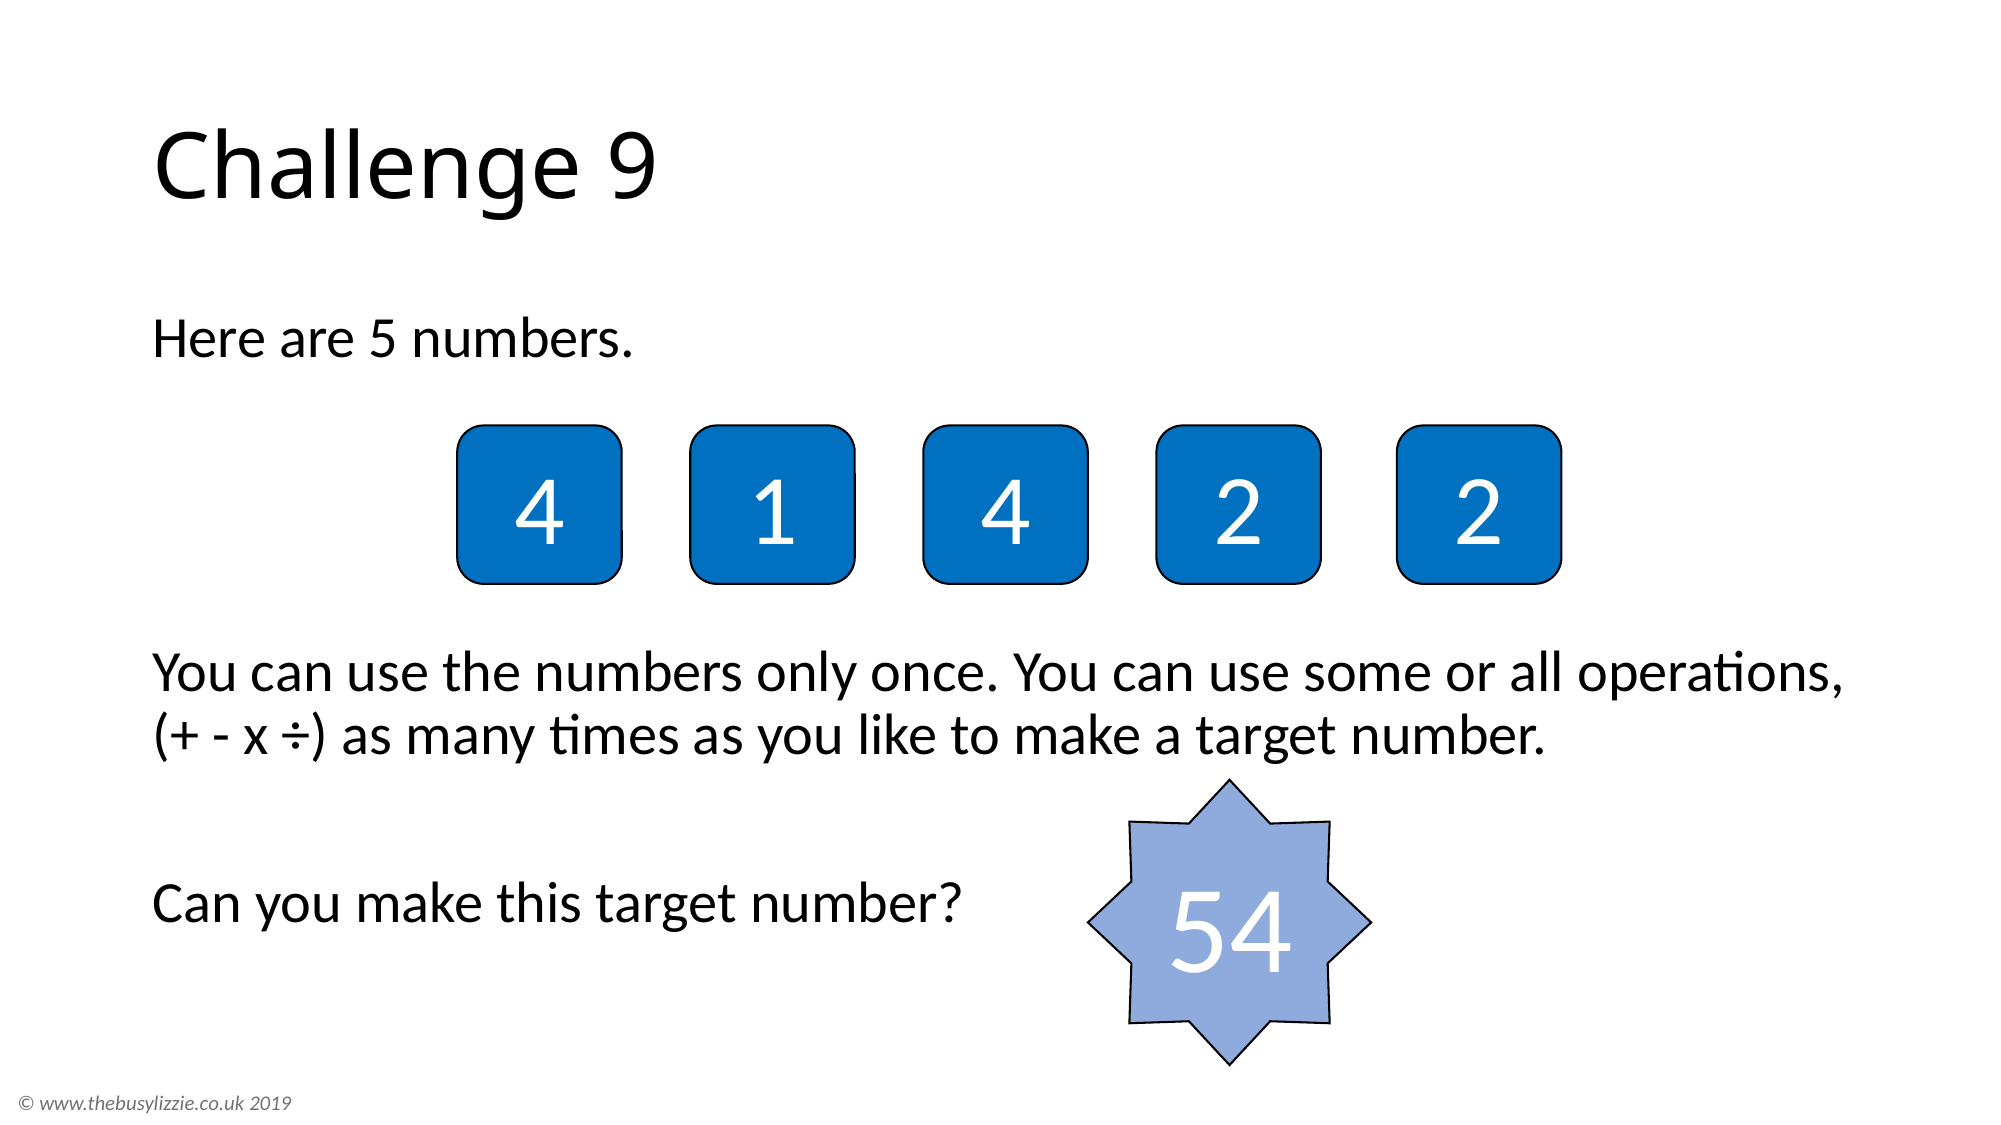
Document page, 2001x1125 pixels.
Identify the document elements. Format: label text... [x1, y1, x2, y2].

text_box 2 [1395, 424, 1563, 585]
text_box 4 [922, 424, 1089, 585]
text_box 2 [1155, 424, 1322, 585]
text_box 54 [1086, 778, 1373, 1067]
text_box 1 [689, 424, 856, 585]
title Challenge 9 [137, 59, 1863, 278]
text_box 4 [456, 424, 623, 585]
text_box © www.thebusylizzie.co.uk 2019 [2, 1082, 311, 1122]
list Here are 5 numbers. You can use the numbers only once. You can use some or all operations, (+ - x ÷) as many times as you like to make a target number. Can you make this target number? [137, 299, 1900, 1014]
